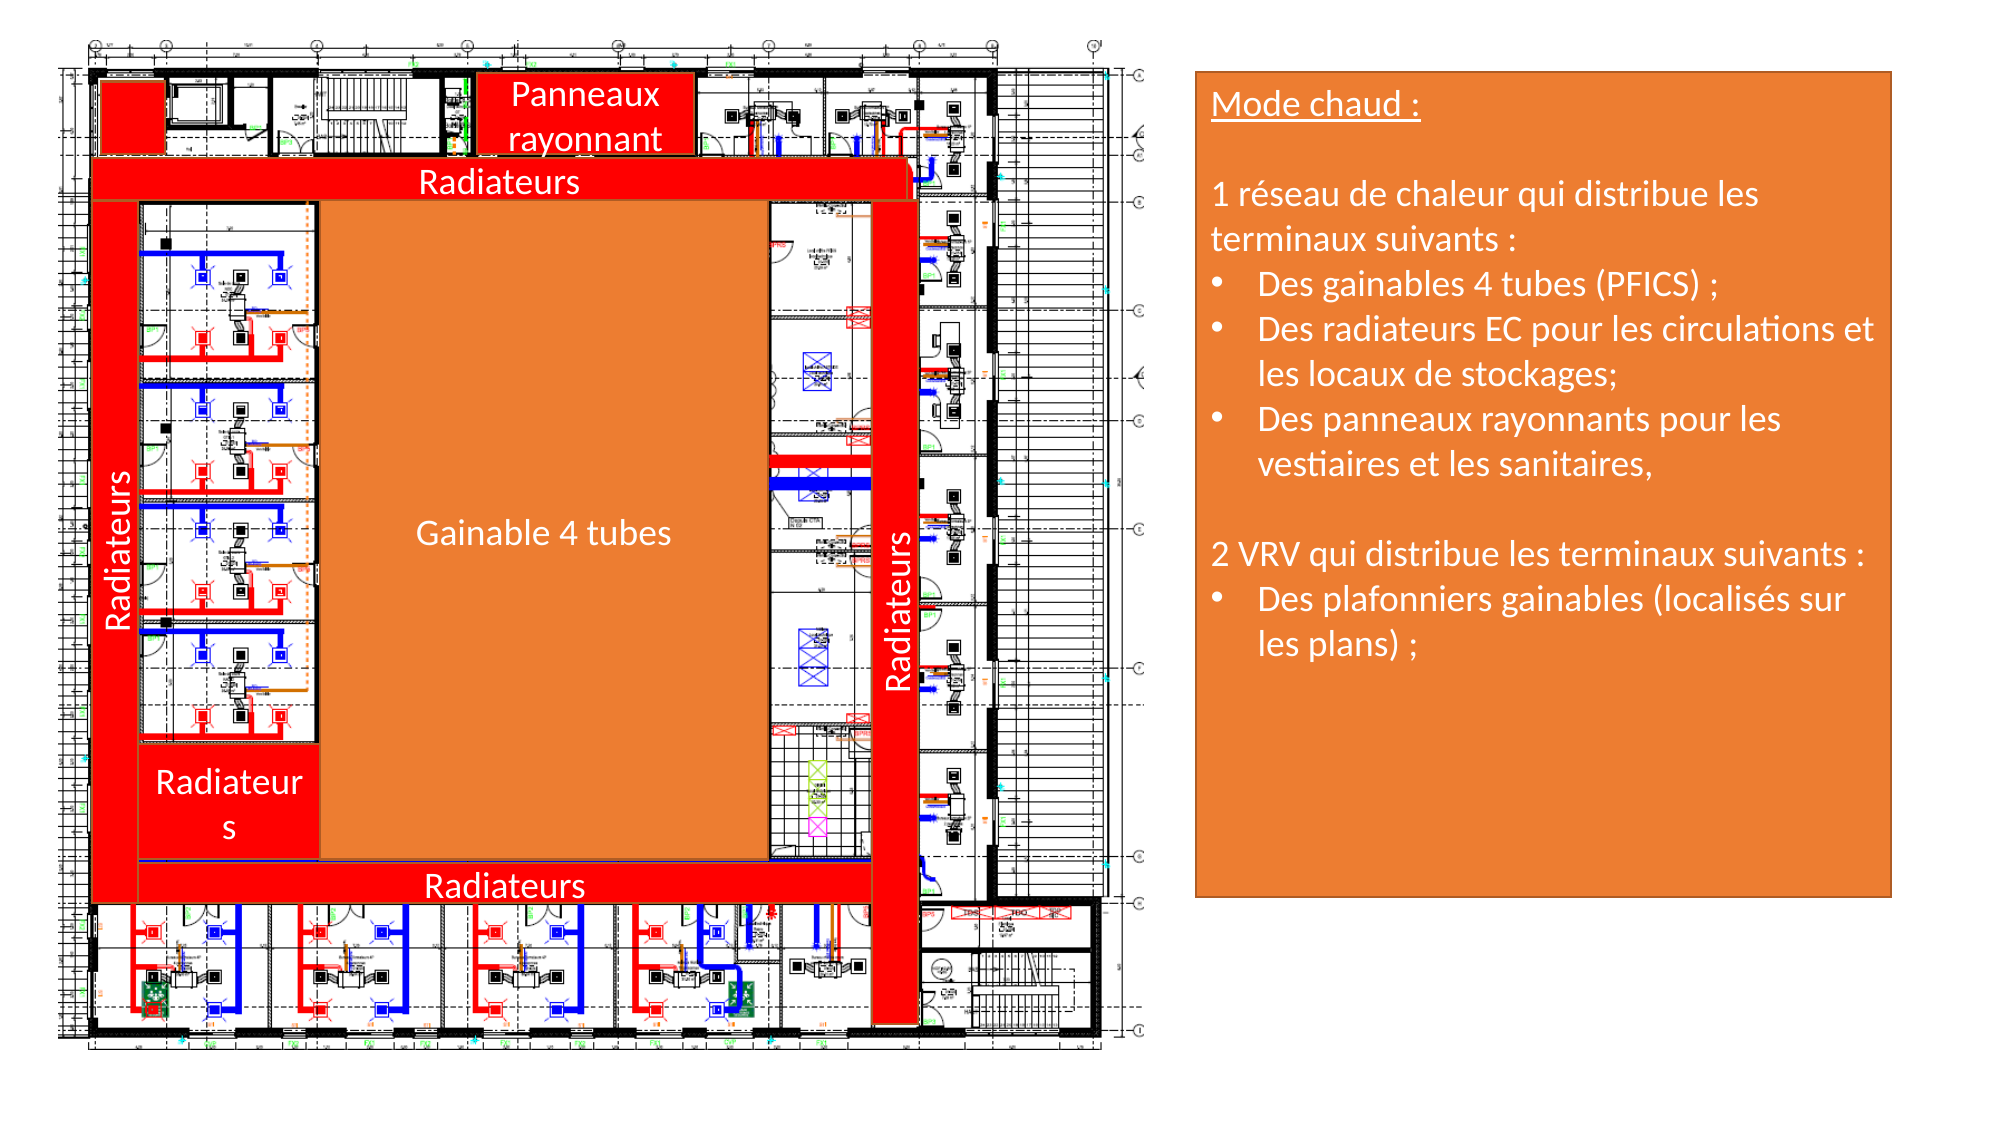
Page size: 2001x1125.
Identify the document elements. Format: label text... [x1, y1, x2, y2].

picture [58, 40, 1144, 1050]
text_box Mode chaud : 1 réseau de chaleur qui distribue les terminaux suivants : Des gainables 4 tubes (PFICS) ; Des radiateurs EC pour les circulations et les locaux de stockages; Des panneaux rayonnants pour les vestiaires et les sanitaires, 2 VRV qui distribue les terminaux suivants : Des plafonniers gainables (localisés sur les plans) ; [1195, 71, 1892, 898]
